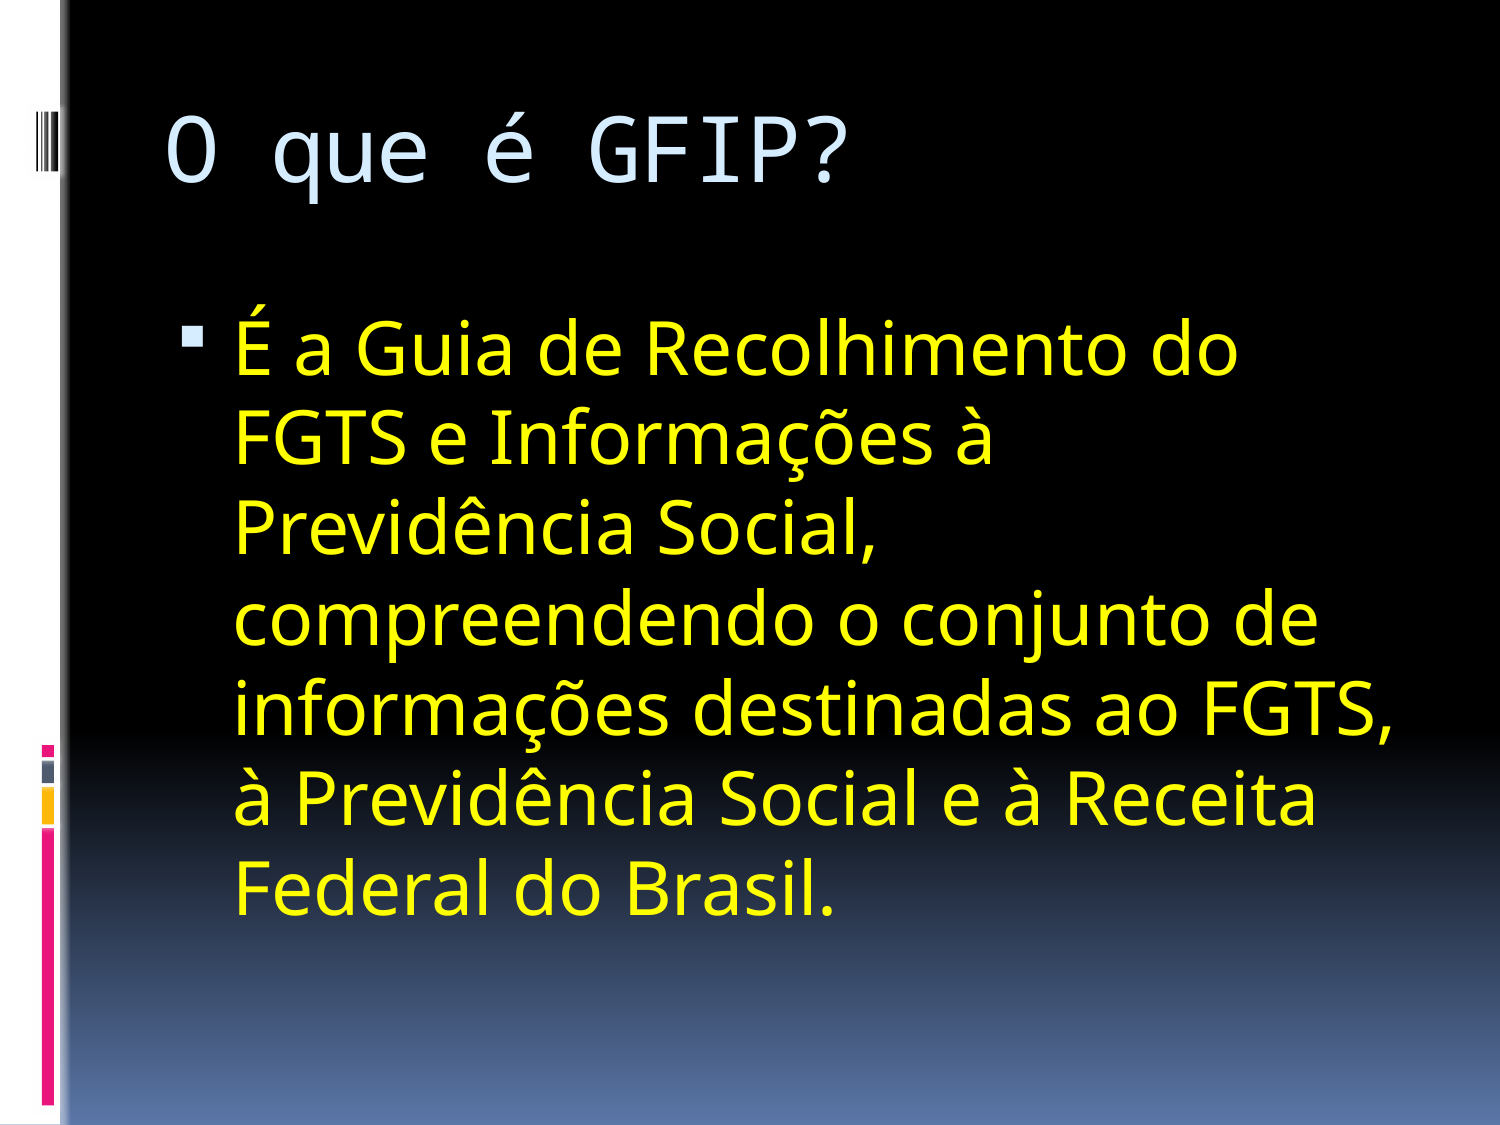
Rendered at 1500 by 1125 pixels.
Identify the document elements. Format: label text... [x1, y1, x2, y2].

list É a Guia de Recolhimento do FGTS e Informações à Previdência Social, compreendendo o conjunto de informações destinadas ao FGTS, à Previdência Social e à Receita Federal do Brasil. [150, 292, 1425, 1043]
title O que é GFIP? [150, 83, 1425, 234]
